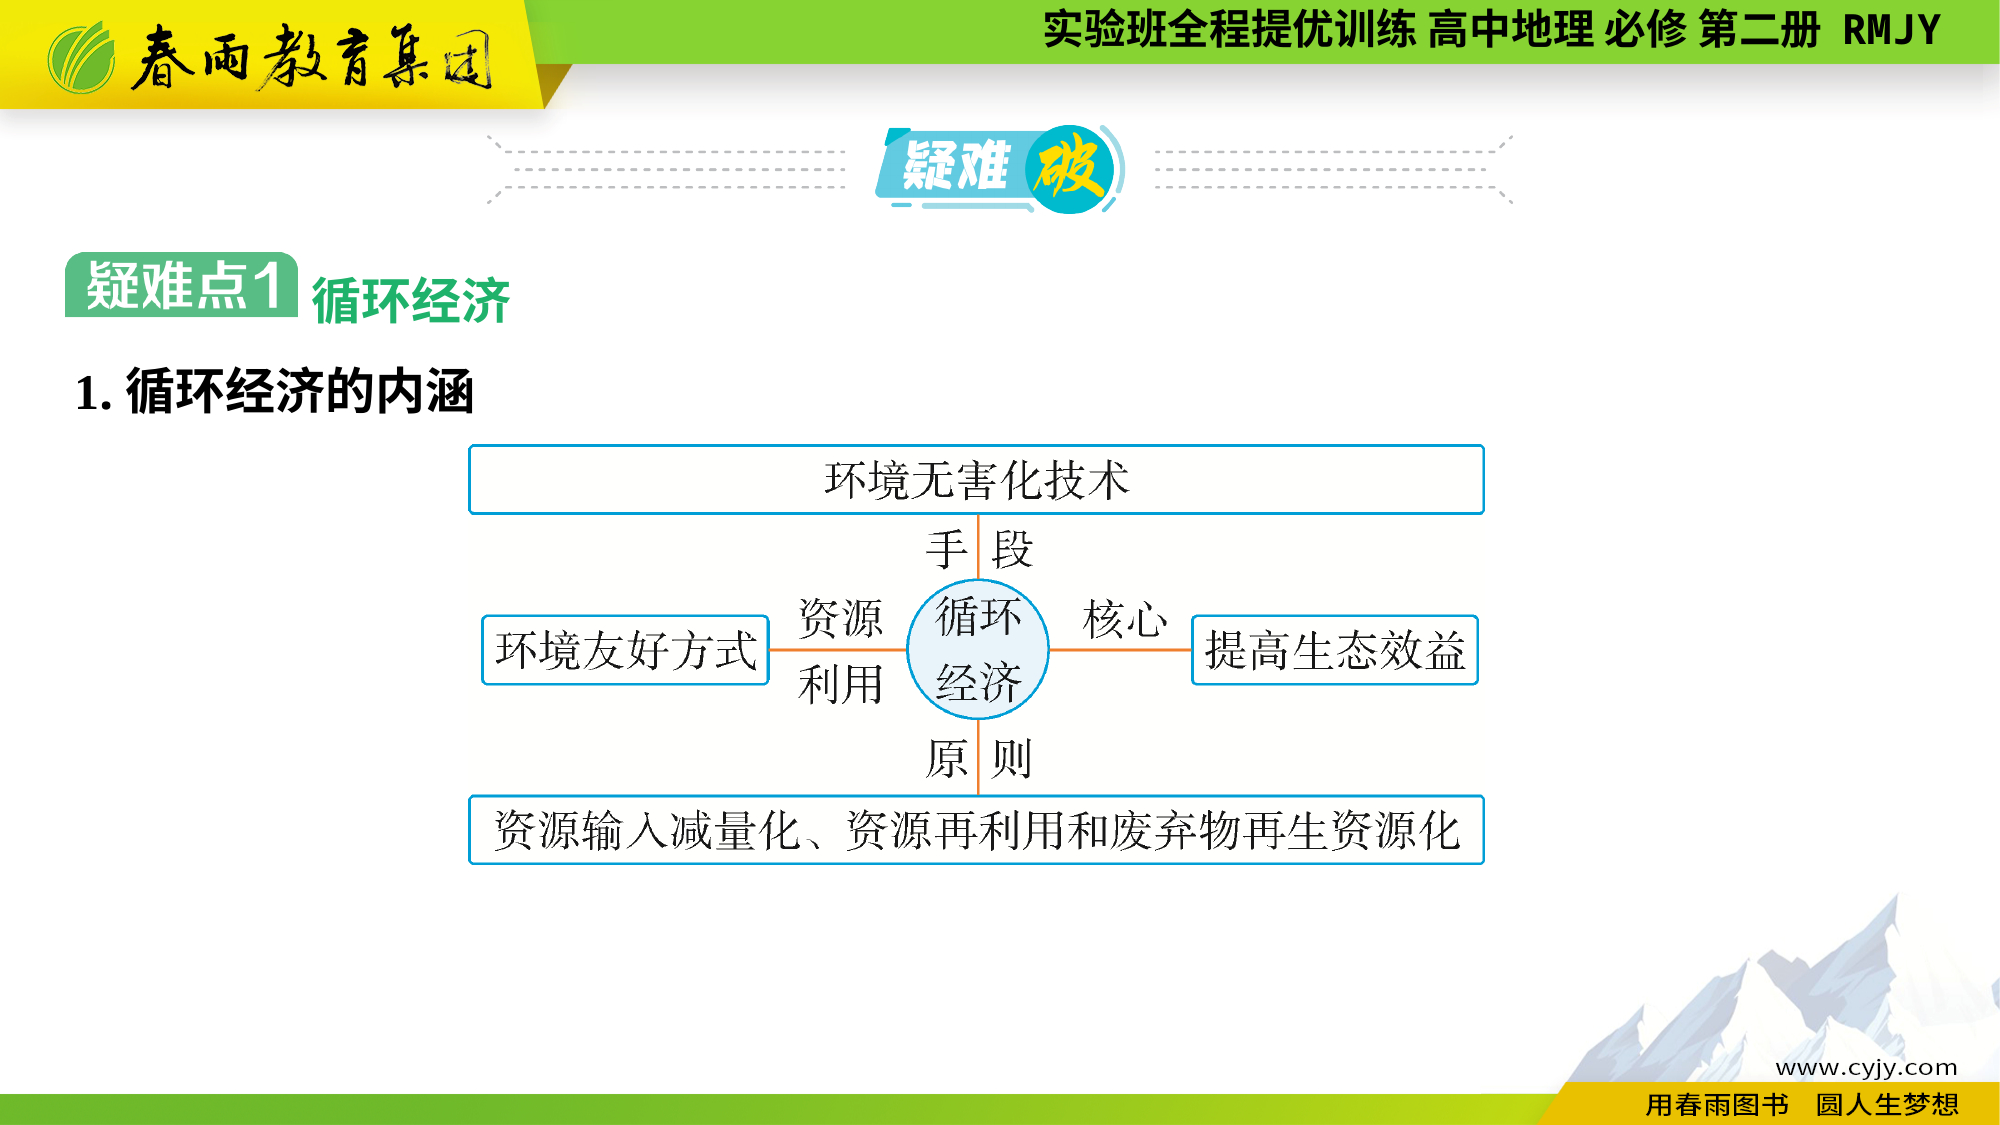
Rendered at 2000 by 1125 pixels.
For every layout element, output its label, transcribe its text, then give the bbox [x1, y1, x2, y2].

text_box 循环经济 1.循环经济的内涵 [59, 231, 1944, 427]
picture [0, 0, 2000, 1125]
